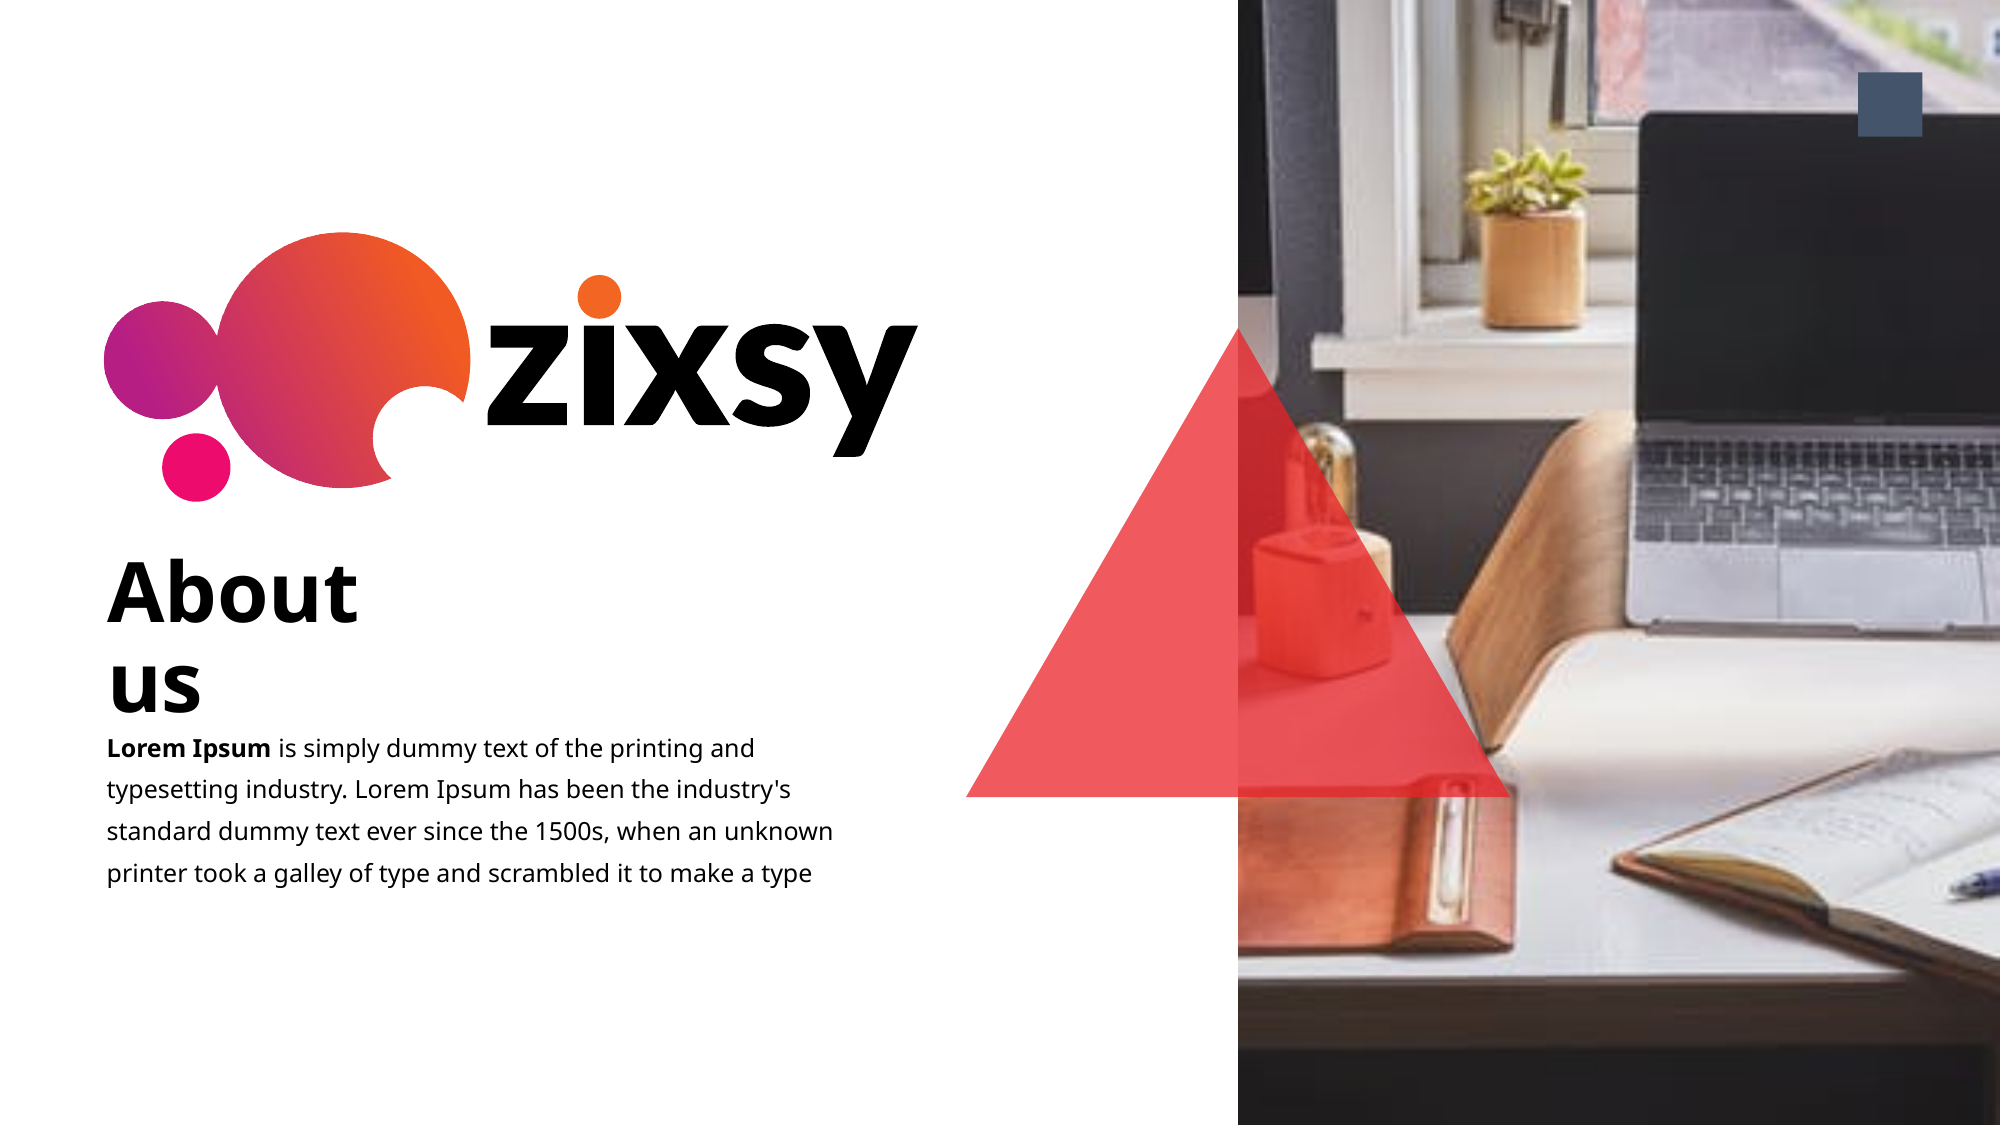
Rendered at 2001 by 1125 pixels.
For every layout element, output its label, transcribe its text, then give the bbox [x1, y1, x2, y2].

title About us [92, 636, 461, 713]
picture [0, 84, 919, 636]
text_box [964, 327, 1237, 799]
text_box Lorem Ipsum is simply dummy text of the printing and typesetting industry. Lorem Ipsum has been the industry's standard dummy text ever since the 1500s, when an unknown printer took a galley of type and scrambled it to make a type [91, 713, 864, 895]
picture [1237, 0, 2000, 1125]
